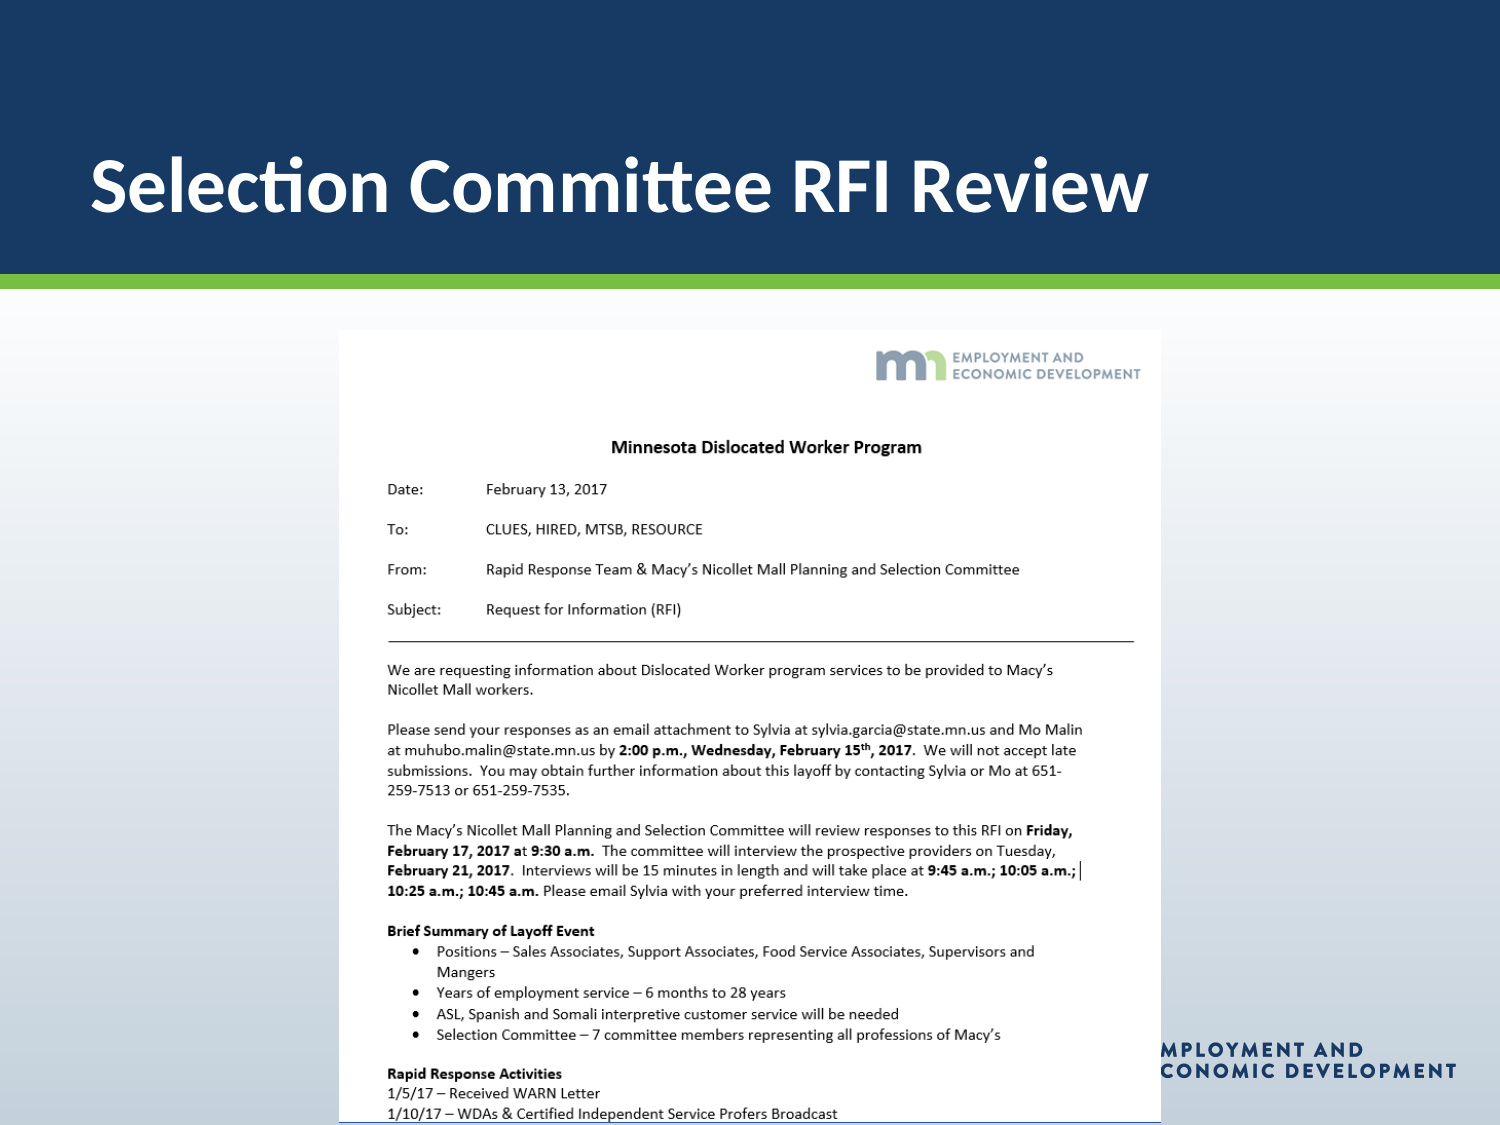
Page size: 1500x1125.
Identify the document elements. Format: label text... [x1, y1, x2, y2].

title Selection Committee RFI Review [75, 99, 1425, 263]
picture [0, 0, 1500, 1125]
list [339, 330, 1161, 1123]
